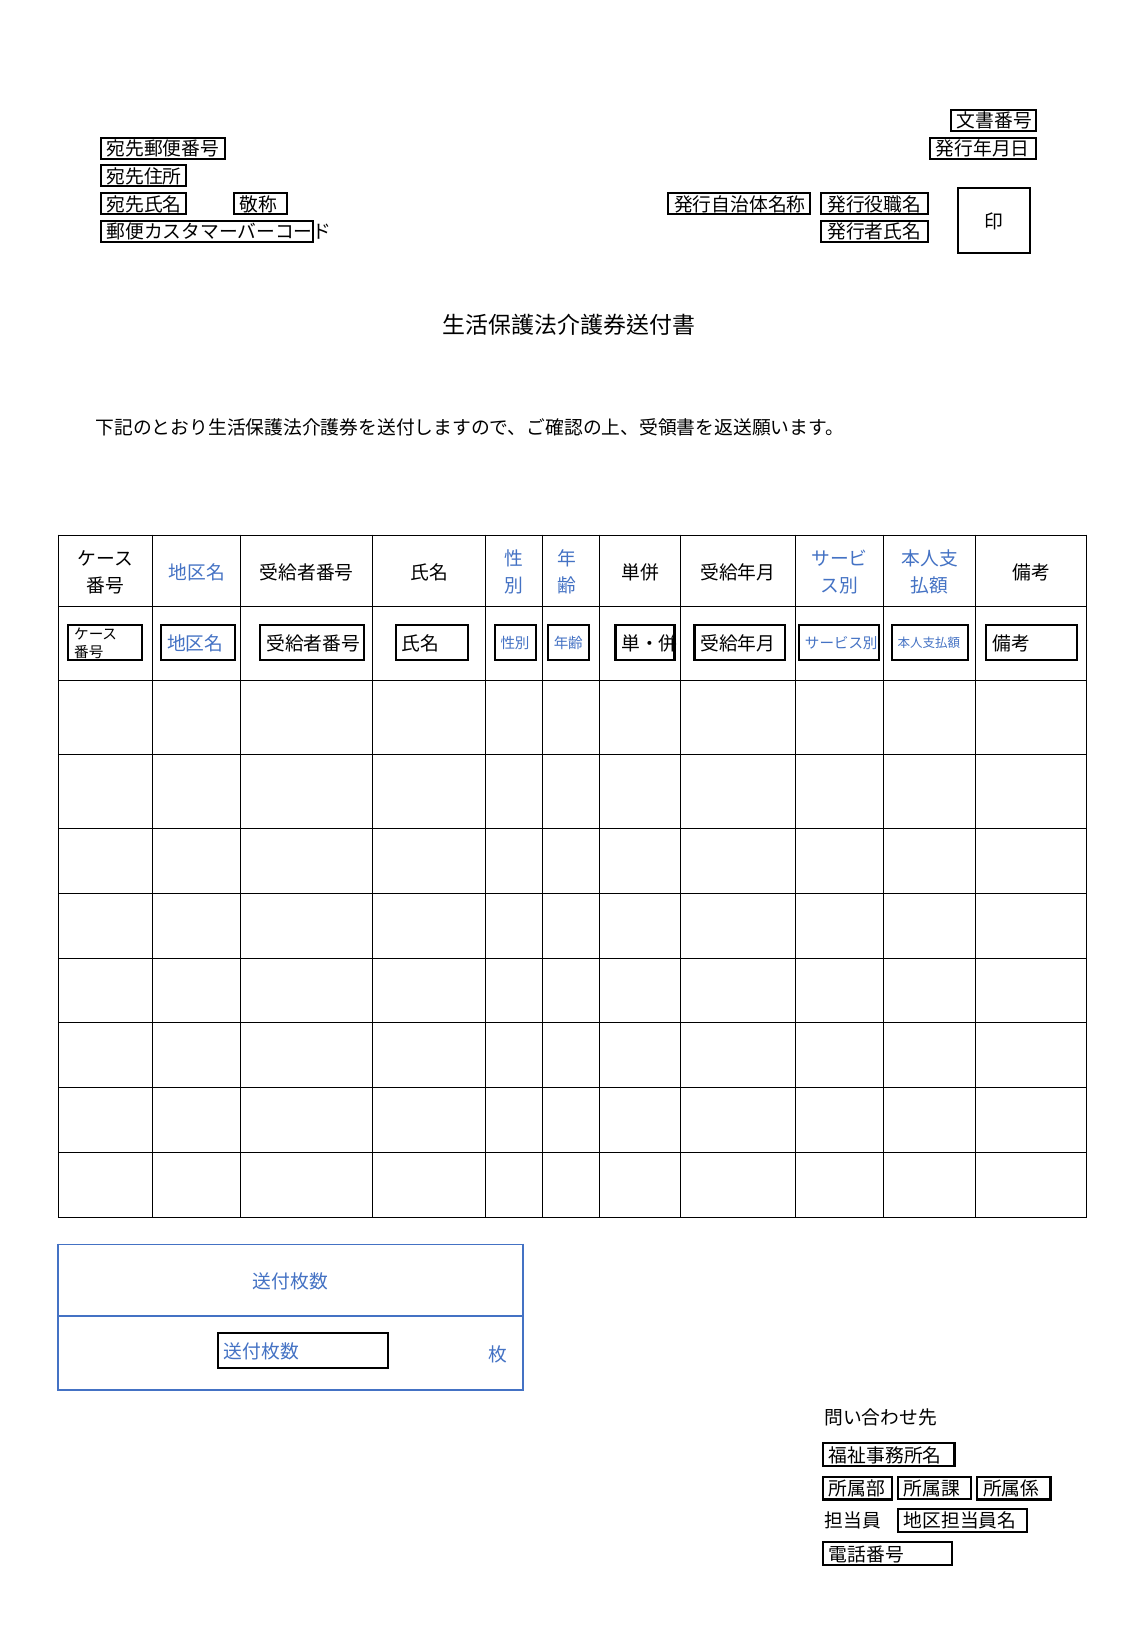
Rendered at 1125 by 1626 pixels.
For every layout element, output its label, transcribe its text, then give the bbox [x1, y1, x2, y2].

table_header 受給者番号 [241, 536, 372, 606]
text_box 氏名 [395, 624, 469, 661]
table_cell [543, 959, 599, 1022]
table_header 受給年月 [681, 536, 795, 606]
table_cell [59, 1153, 152, 1217]
table_cell [373, 681, 485, 754]
table_cell [373, 1023, 485, 1087]
table_cell [543, 681, 599, 754]
table_cell [976, 959, 1086, 1022]
table_cell 枚 [59, 1317, 522, 1389]
table_cell [373, 1153, 485, 1217]
table_header 年齢 [543, 536, 599, 606]
table_cell [153, 1023, 240, 1087]
text_box 発行自治体名称 [667, 192, 811, 215]
table_cell [600, 894, 680, 958]
table_cell [543, 1153, 599, 1217]
table_header 本人支払額 [884, 536, 975, 606]
table_cell [486, 755, 542, 828]
text_box 宛先氏名 [100, 192, 187, 215]
text_box 発行者氏名 [820, 220, 929, 243]
table_header 備考 [976, 536, 1086, 606]
table_cell [241, 959, 372, 1022]
text_box 宛先住所 [100, 164, 187, 187]
text_box 郵便カスタマーバーコード [100, 220, 314, 243]
table_cell [796, 829, 883, 893]
text_box 印 [957, 187, 1031, 254]
table_cell [600, 607, 680, 680]
text_box 敬称 [233, 192, 288, 215]
table_cell [153, 755, 240, 828]
table_cell [241, 1023, 372, 1087]
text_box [929, 109, 1037, 159]
table_cell [241, 607, 372, 680]
table_cell [59, 607, 152, 680]
text_box ケース 番号 [67, 624, 143, 661]
table_cell [681, 959, 795, 1022]
text_box 受給年月 [693, 624, 786, 661]
table_cell [884, 1023, 975, 1087]
text_box 受給者番号 [259, 624, 365, 661]
table_cell [543, 755, 599, 828]
table_cell [241, 1088, 372, 1152]
table_cell [373, 894, 485, 958]
table_cell [241, 755, 372, 828]
table_cell [796, 1023, 883, 1087]
table_cell [153, 959, 240, 1022]
table_cell [486, 681, 542, 754]
table_cell [543, 607, 599, 680]
table_cell [486, 829, 542, 893]
table_cell [796, 607, 883, 680]
text_box 備考 [985, 624, 1078, 661]
table_cell [976, 755, 1086, 828]
table_cell [681, 894, 795, 958]
table_header サービス別 [796, 536, 883, 606]
table_cell [486, 1023, 542, 1087]
text_box サービス別 [798, 624, 880, 661]
table_cell [153, 1153, 240, 1217]
table_cell [59, 829, 152, 893]
table_cell [241, 681, 372, 754]
table_cell [976, 607, 1086, 680]
table_cell [600, 829, 680, 893]
table_cell [59, 755, 152, 828]
table_cell [59, 894, 152, 958]
table_cell [543, 1088, 599, 1152]
text_box 本人支払額 [891, 624, 969, 661]
table_cell [486, 1153, 542, 1217]
table_cell [796, 894, 883, 958]
table_cell [59, 681, 152, 754]
text_box 性別 [494, 624, 537, 661]
table_cell [884, 681, 975, 754]
table_cell [543, 1023, 599, 1087]
table_cell [153, 829, 240, 893]
table_cell [796, 681, 883, 754]
table_cell [59, 1088, 152, 1152]
table_cell [796, 959, 883, 1022]
text_box 年齢 [547, 624, 590, 661]
table_cell [486, 1088, 542, 1152]
table_cell [884, 894, 975, 958]
text_box 下記のとおり生活保護法介護券を送付しますので、ご確認の上、受領書を返送願います。 [89, 415, 1037, 438]
table_cell [373, 959, 485, 1022]
table_cell [153, 1088, 240, 1152]
table_cell [976, 894, 1086, 958]
text_box 発行役職名 [820, 192, 929, 215]
text_box 送付枚数 [217, 1332, 389, 1369]
table_cell [486, 894, 542, 958]
table_cell [241, 1153, 372, 1217]
table_cell [796, 1088, 883, 1152]
table_header 送付枚数 [59, 1245, 522, 1315]
table_cell [373, 755, 485, 828]
table_cell [153, 607, 240, 680]
table_header 地区名 [153, 536, 240, 606]
table_cell [59, 1023, 152, 1087]
table_cell [543, 829, 599, 893]
table_header 氏名 [373, 536, 485, 606]
table_cell [681, 1023, 795, 1087]
table_cell [884, 959, 975, 1022]
table_cell [241, 829, 372, 893]
text_box 地区名 [160, 624, 236, 661]
table_cell [884, 829, 975, 893]
table_cell [681, 1088, 795, 1152]
table_cell [796, 755, 883, 828]
table_header ケース番号 [59, 536, 152, 606]
table_cell [796, 1153, 883, 1217]
table_cell [884, 1153, 975, 1217]
table_cell [976, 681, 1086, 754]
table_cell [681, 681, 795, 754]
table_cell [486, 959, 542, 1022]
table_cell [884, 607, 975, 680]
table_cell [681, 1153, 795, 1217]
table_cell [600, 755, 680, 828]
table_cell [600, 1023, 680, 1087]
table_cell [884, 755, 975, 828]
table_cell [976, 1023, 1086, 1087]
table_cell [373, 1088, 485, 1152]
table_cell [241, 894, 372, 958]
table_cell [600, 959, 680, 1022]
table_cell [600, 1088, 680, 1152]
table_cell [153, 894, 240, 958]
table_cell [600, 681, 680, 754]
table_cell [373, 607, 485, 680]
text_box 単・併 [614, 624, 676, 661]
table_cell [976, 1088, 1086, 1152]
table_cell [681, 755, 795, 828]
table_cell [681, 829, 795, 893]
table_cell [59, 959, 152, 1022]
table_cell [600, 1153, 680, 1217]
table_cell [681, 607, 795, 680]
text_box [809, 1398, 1051, 1566]
table_cell [976, 829, 1086, 893]
text_box 宛先郵便番号 [100, 137, 226, 160]
table_cell [884, 1088, 975, 1152]
table_header 性別 [486, 536, 542, 606]
text_box 生活保護法介護券送付書 [96, 302, 1042, 346]
table_cell [543, 894, 599, 958]
table_cell [486, 607, 542, 680]
table_cell [976, 1153, 1086, 1217]
table_cell [373, 829, 485, 893]
table_header 単併 [600, 536, 680, 606]
table_cell [153, 681, 240, 754]
